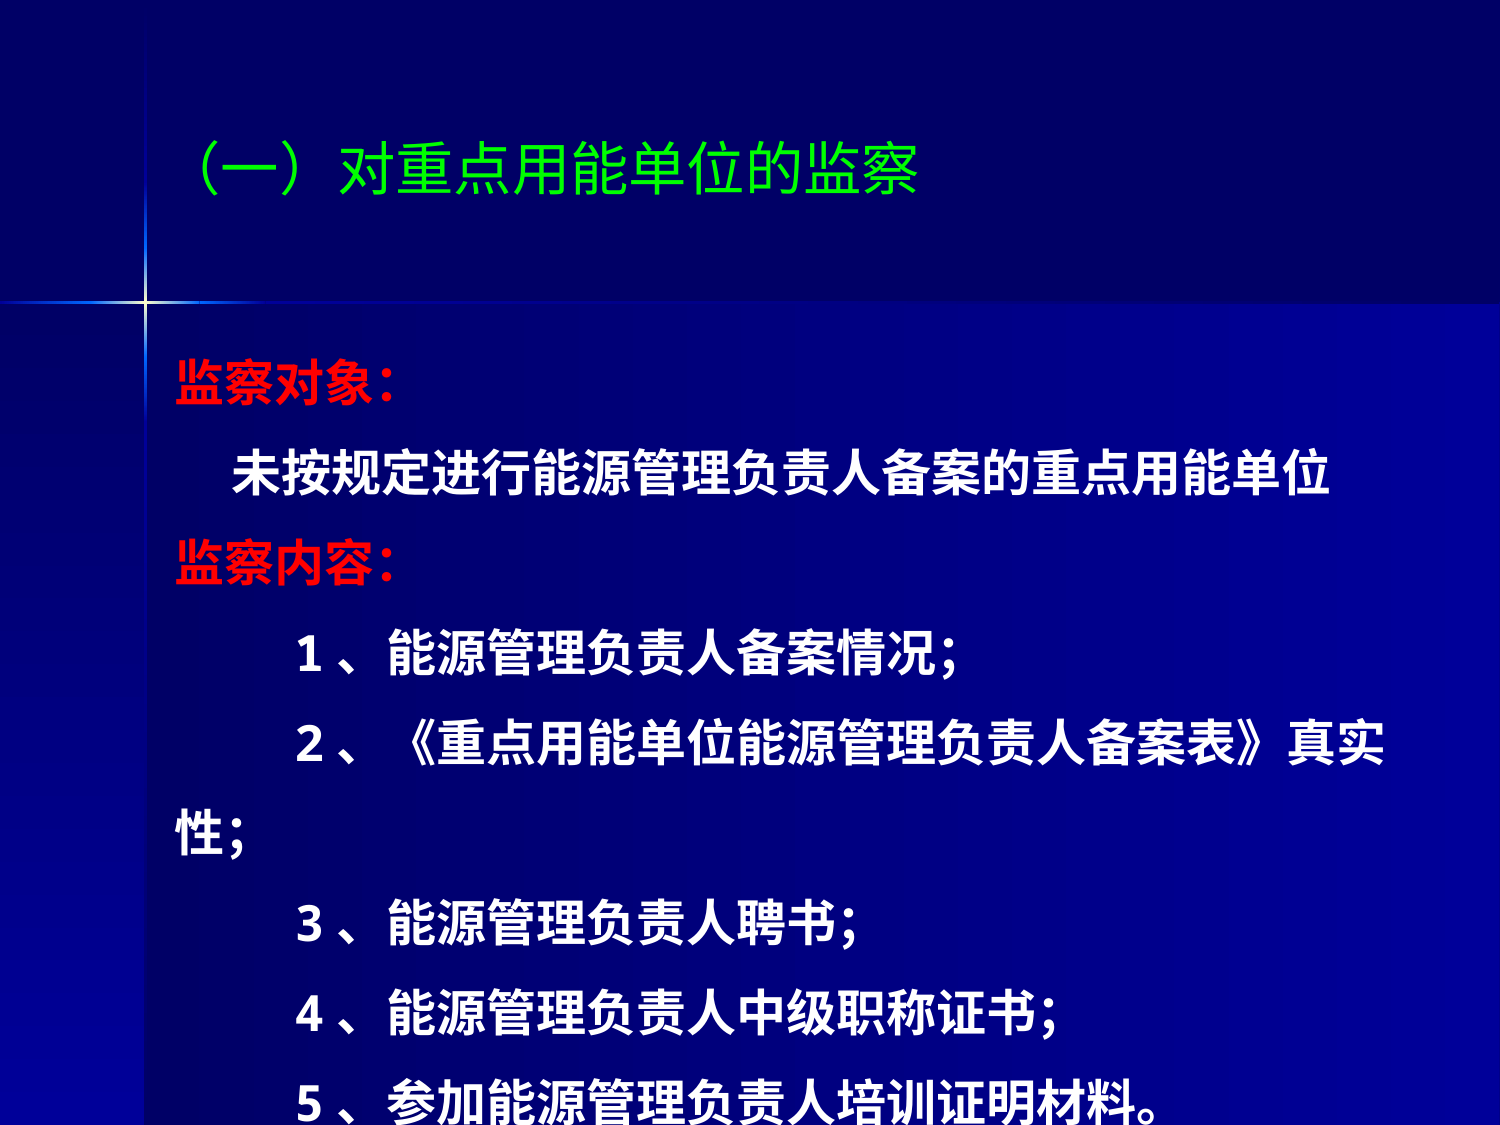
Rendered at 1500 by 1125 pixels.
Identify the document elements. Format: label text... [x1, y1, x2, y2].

title （一）对重点用能单位的监察 [147, 49, 1448, 286]
list 监察对象： 未按规定进行能源管理负责人备案的重点用能单位 监察内容： 1、能源管理负责人备案情况； 2、《重点用能单位能源管理负责人备案表》真实性； 3、能源管理负责人聘书； 4、能源管理负责人中级职称证书； 5、参加能源管理负责人培训证明材料。 [159, 314, 1448, 1001]
